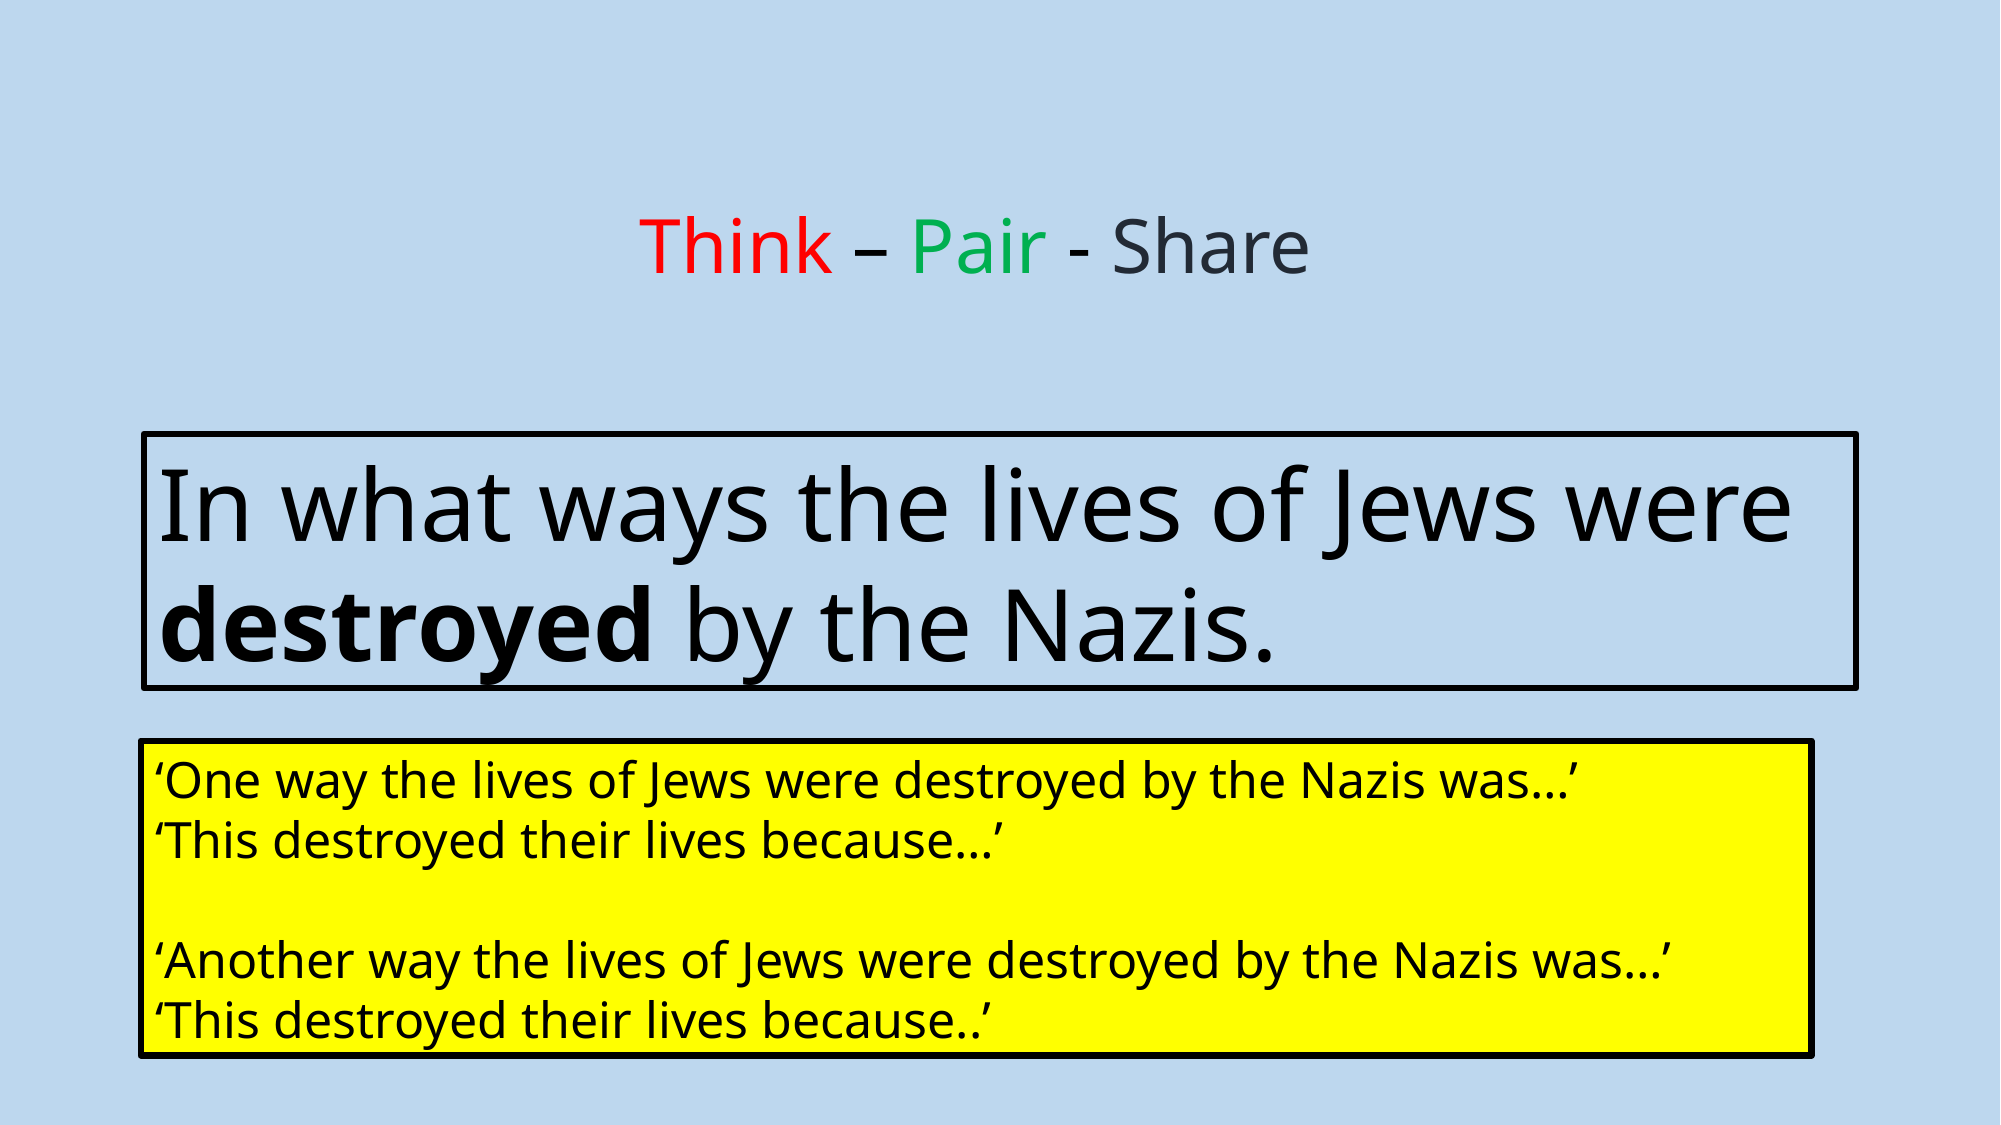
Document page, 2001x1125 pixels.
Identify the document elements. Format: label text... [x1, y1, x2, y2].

text_box In what ways the lives of Jews were destroyed by the Nazis. [143, 433, 1857, 689]
text_box ‘One way the lives of Jews were destroyed by the Nazis was…’ ‘This destroyed their lives because…’ ‘Another way the lives of Jews were destroyed by the Nazis was…’ ‘This destroyed their lives because..’ [140, 740, 1812, 1056]
text_box Think – Pair - Share [496, 191, 1457, 297]
